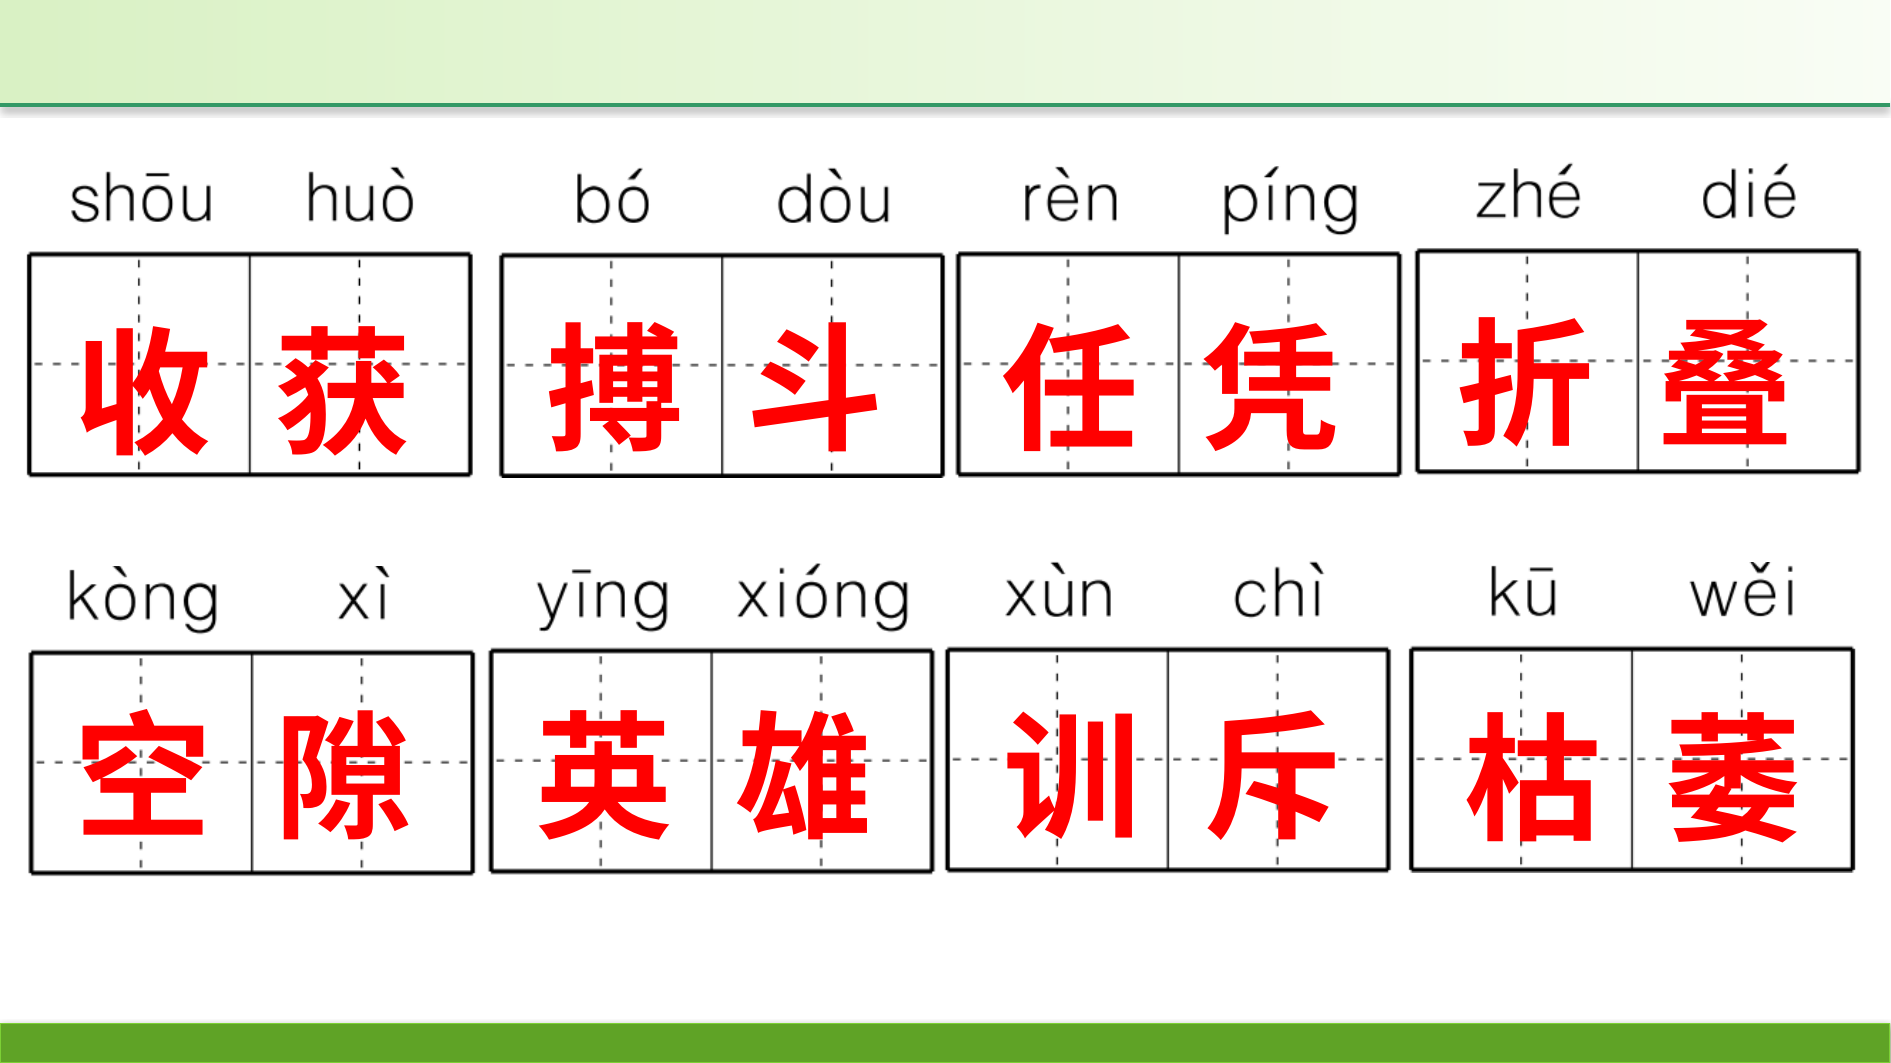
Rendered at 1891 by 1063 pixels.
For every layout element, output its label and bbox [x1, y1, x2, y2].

text_box [23, 160, 1870, 880]
